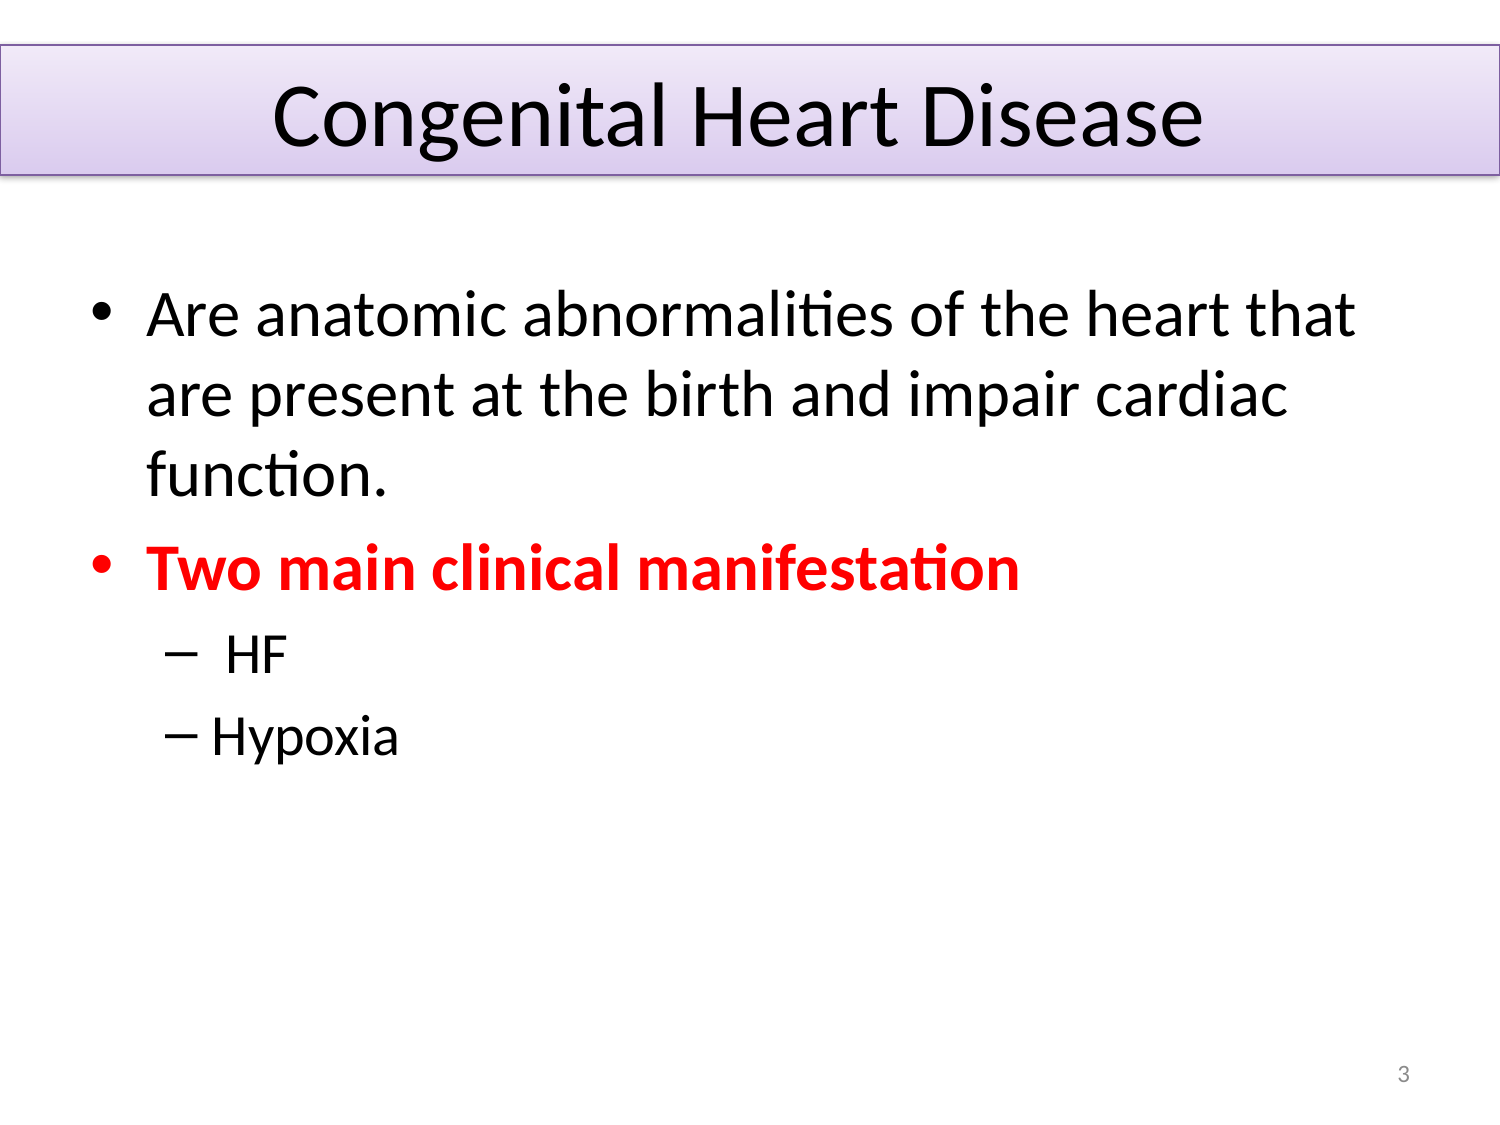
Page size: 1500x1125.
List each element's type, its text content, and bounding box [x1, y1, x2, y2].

title Congenital Heart Disease [0, 44, 1500, 176]
slide_number 3 [1074, 1042, 1425, 1103]
list Are anatomic abnormalities of the heart that are present at the birth and impair cardiac function. Two main clinical manifestation HF Hypoxia [75, 262, 1425, 1005]
